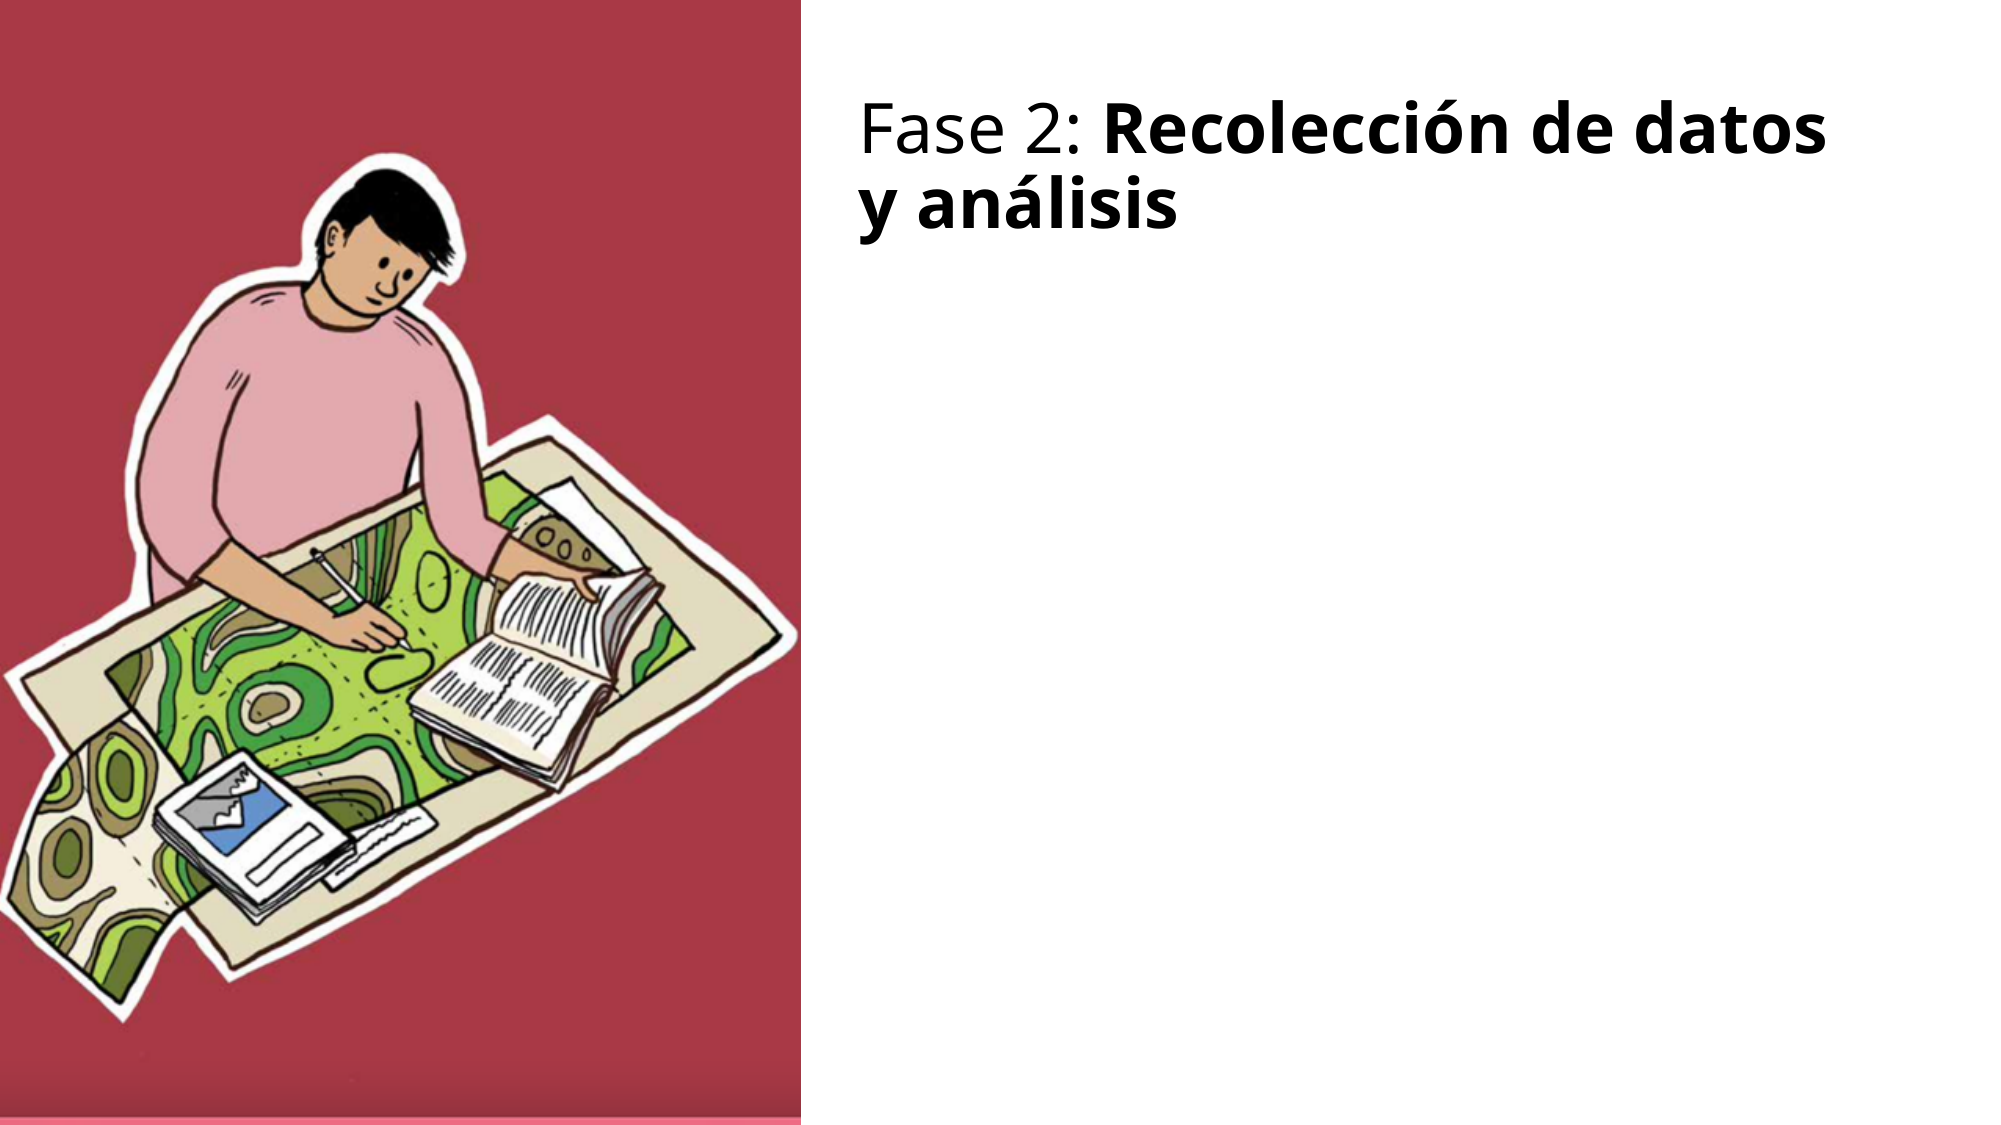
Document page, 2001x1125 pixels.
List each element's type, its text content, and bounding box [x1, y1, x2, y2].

title Fase 2: Recolección de datos y análisis [843, 59, 1863, 278]
picture [0, 0, 801, 1125]
